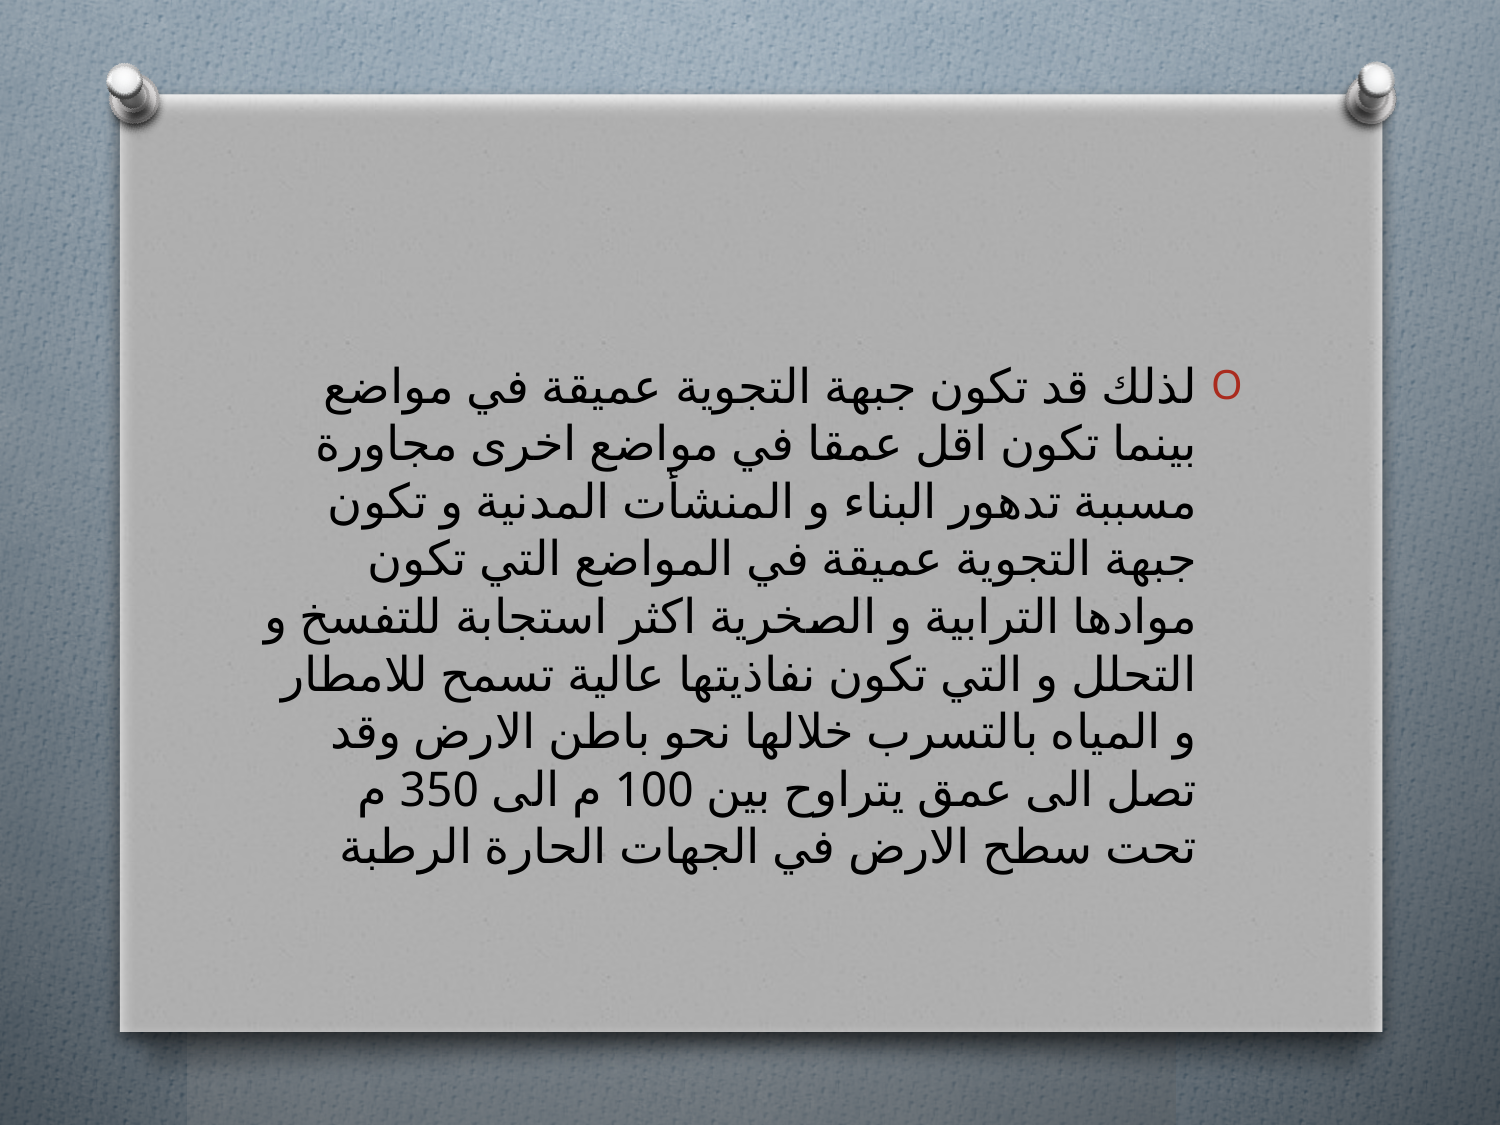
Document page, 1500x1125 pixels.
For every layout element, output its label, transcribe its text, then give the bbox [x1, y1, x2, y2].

list لذلك قد تكون جبهة التجوية عميقة في مواضع بينما تكون اقل عمقا في مواضع اخرى مجاورة مسببة تدهور البناء و المنشأت المدنية و تكون جبهة التجوية عميقة في المواضع التي تكون موادها الترابية و الصخرية اكثر استجابة للتفسخ و التحلل و التي تكون نفاذيتها عالية تسمح للامطار و المياه بالتسرب خلالها نحو باطن الارض وقد تصل الى عمق يتراوح بين 100 م الى 350 م تحت سطح الارض في الجهات الحارة الرطبة [240, 347, 1257, 939]
picture [1317, 35, 1439, 156]
picture [75, 29, 198, 153]
